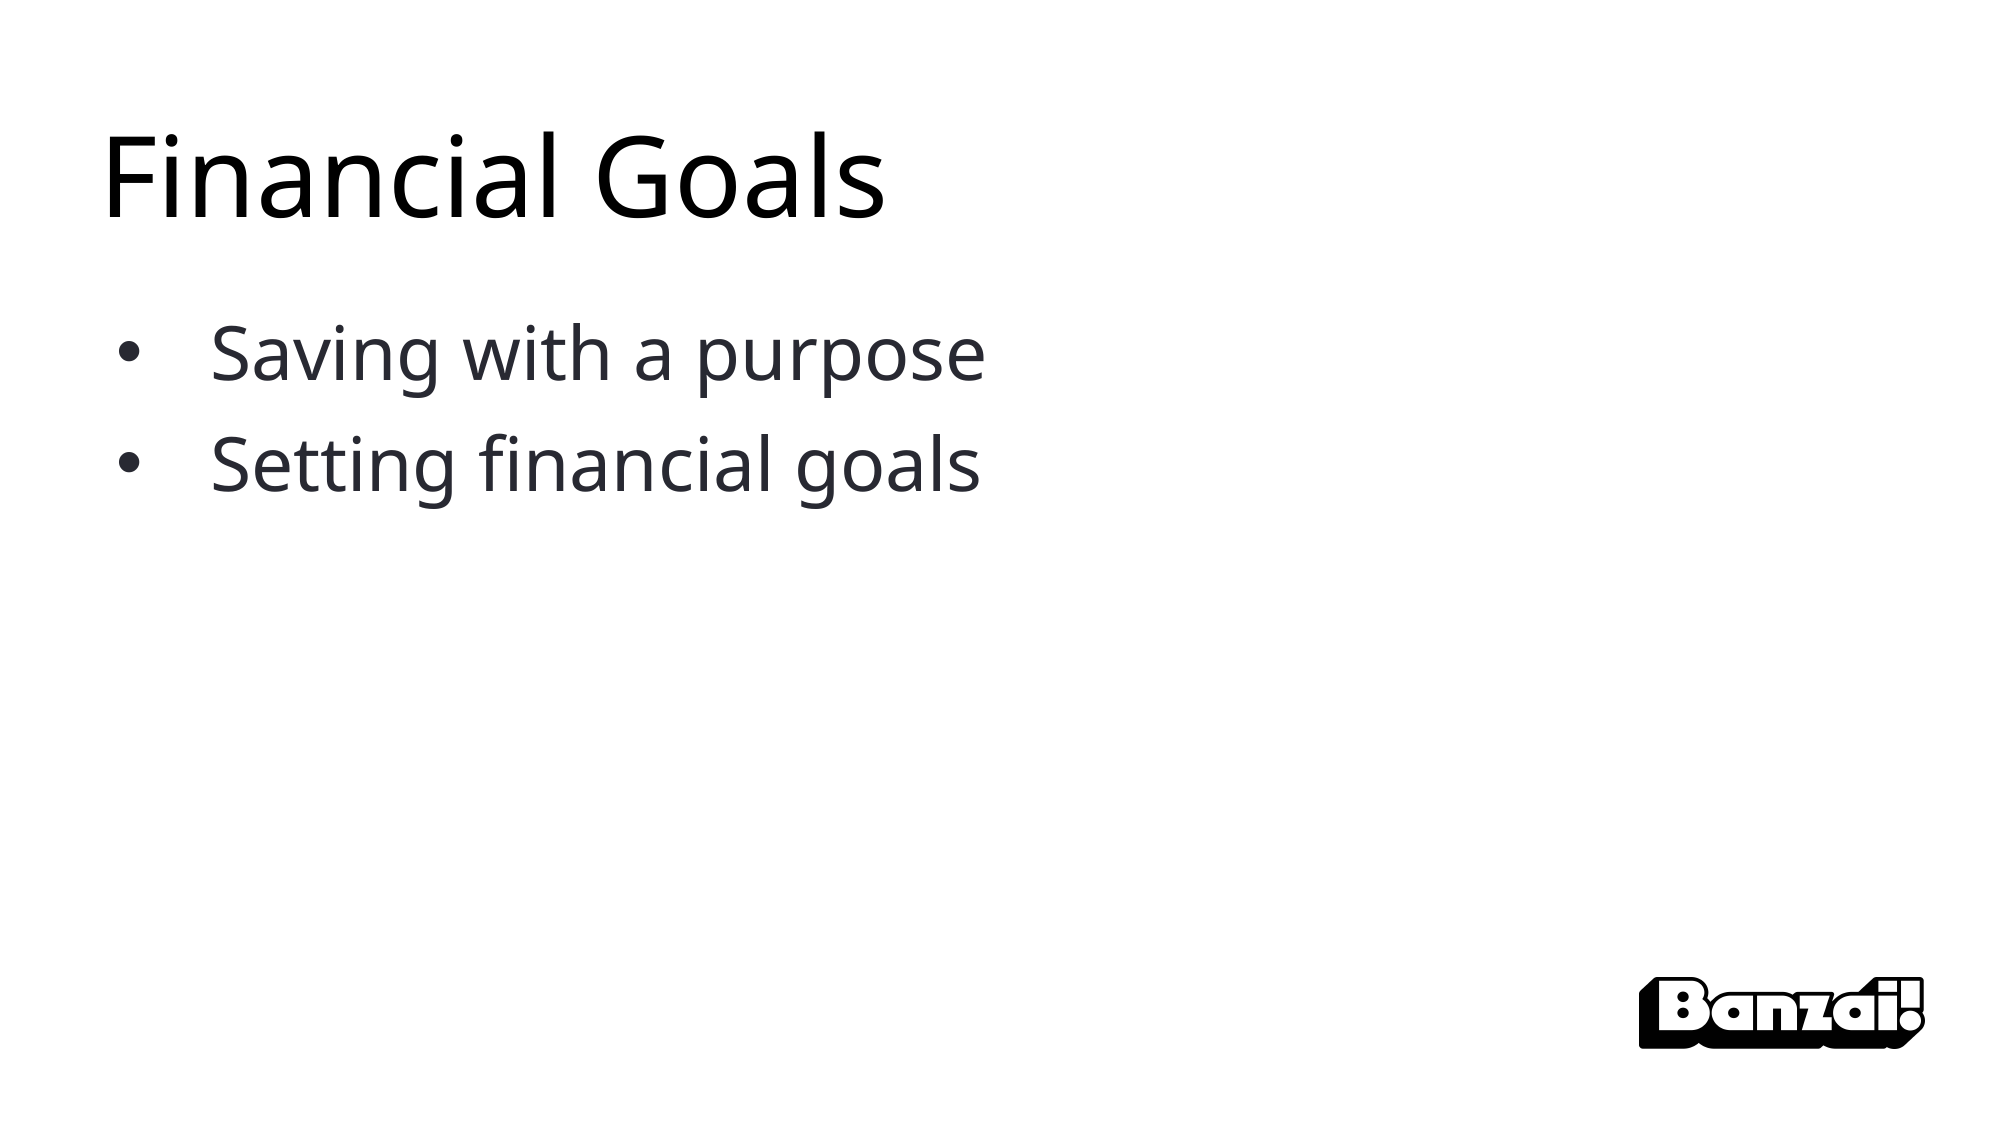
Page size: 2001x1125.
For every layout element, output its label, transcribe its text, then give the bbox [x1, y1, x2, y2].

picture [1639, 977, 1925, 1050]
title Financial Goals [91, 16, 1892, 250]
subtitle Saving with a purpose Setting financial goals [108, 297, 1875, 1019]
